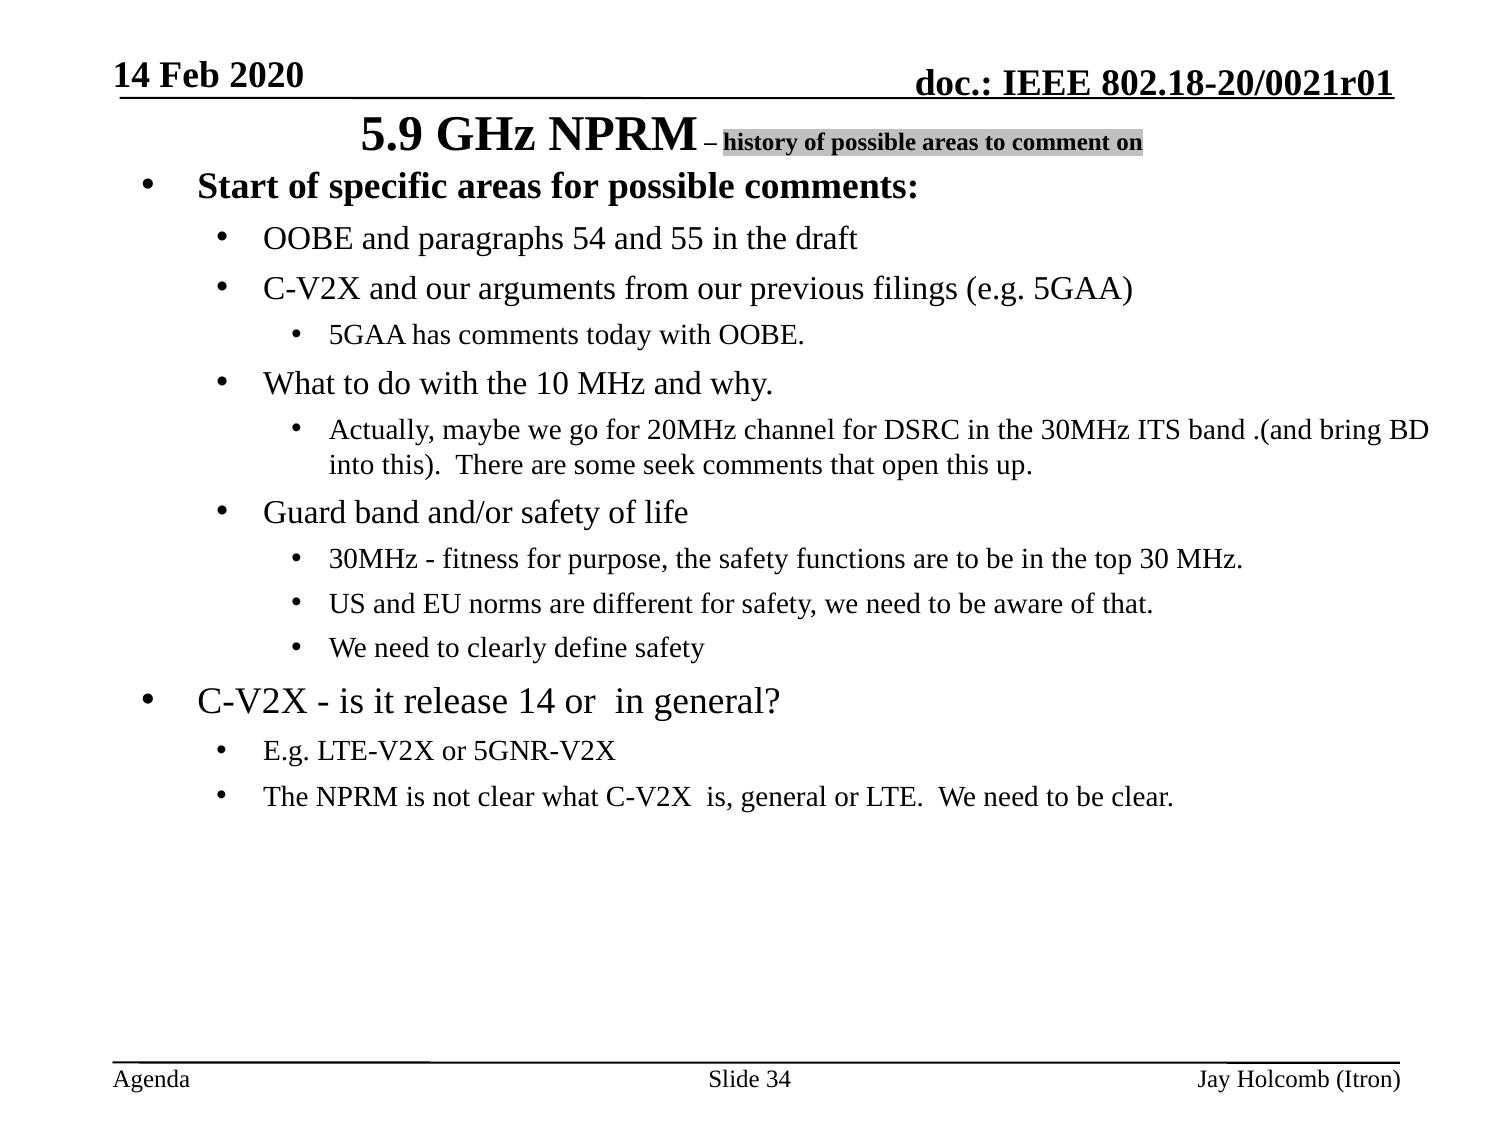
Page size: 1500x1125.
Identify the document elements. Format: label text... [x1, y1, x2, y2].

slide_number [112, 49, 488, 95]
footer Jay Holcomb (Itron) [878, 1061, 1402, 1093]
slide_number Slide 34 [699, 1061, 800, 1123]
list Start of specific areas for possible comments: OOBE and paragraphs 54 and 55 in the draft C-V2X and our arguments from our previous filings (e.g. 5GAA) 5GAA has comments today with OOBE. What to do with the 10 MHz and why. Actually, maybe we go for 20MHz channel for DSRC in the 30MHz ITS band .(and bring BD into this). There are some seek comments that open this up. Guard band and/or safety of life 30MHz - fitness for purpose, the safety functions are to be in the top 30 MHz. US and EU norms are different for safety, we need to be aware of that. We need to clearly define safety C-V2X - is it release 14 or in general? E.g. LTE-V2X or 5GNR-V2X The NPRM is not clear what C-V2X is, general or LTE. We need to be clear. [116, 152, 1490, 1085]
title 5.9 GHz NPRM – history of possible areas to comment on [114, 103, 1390, 159]
